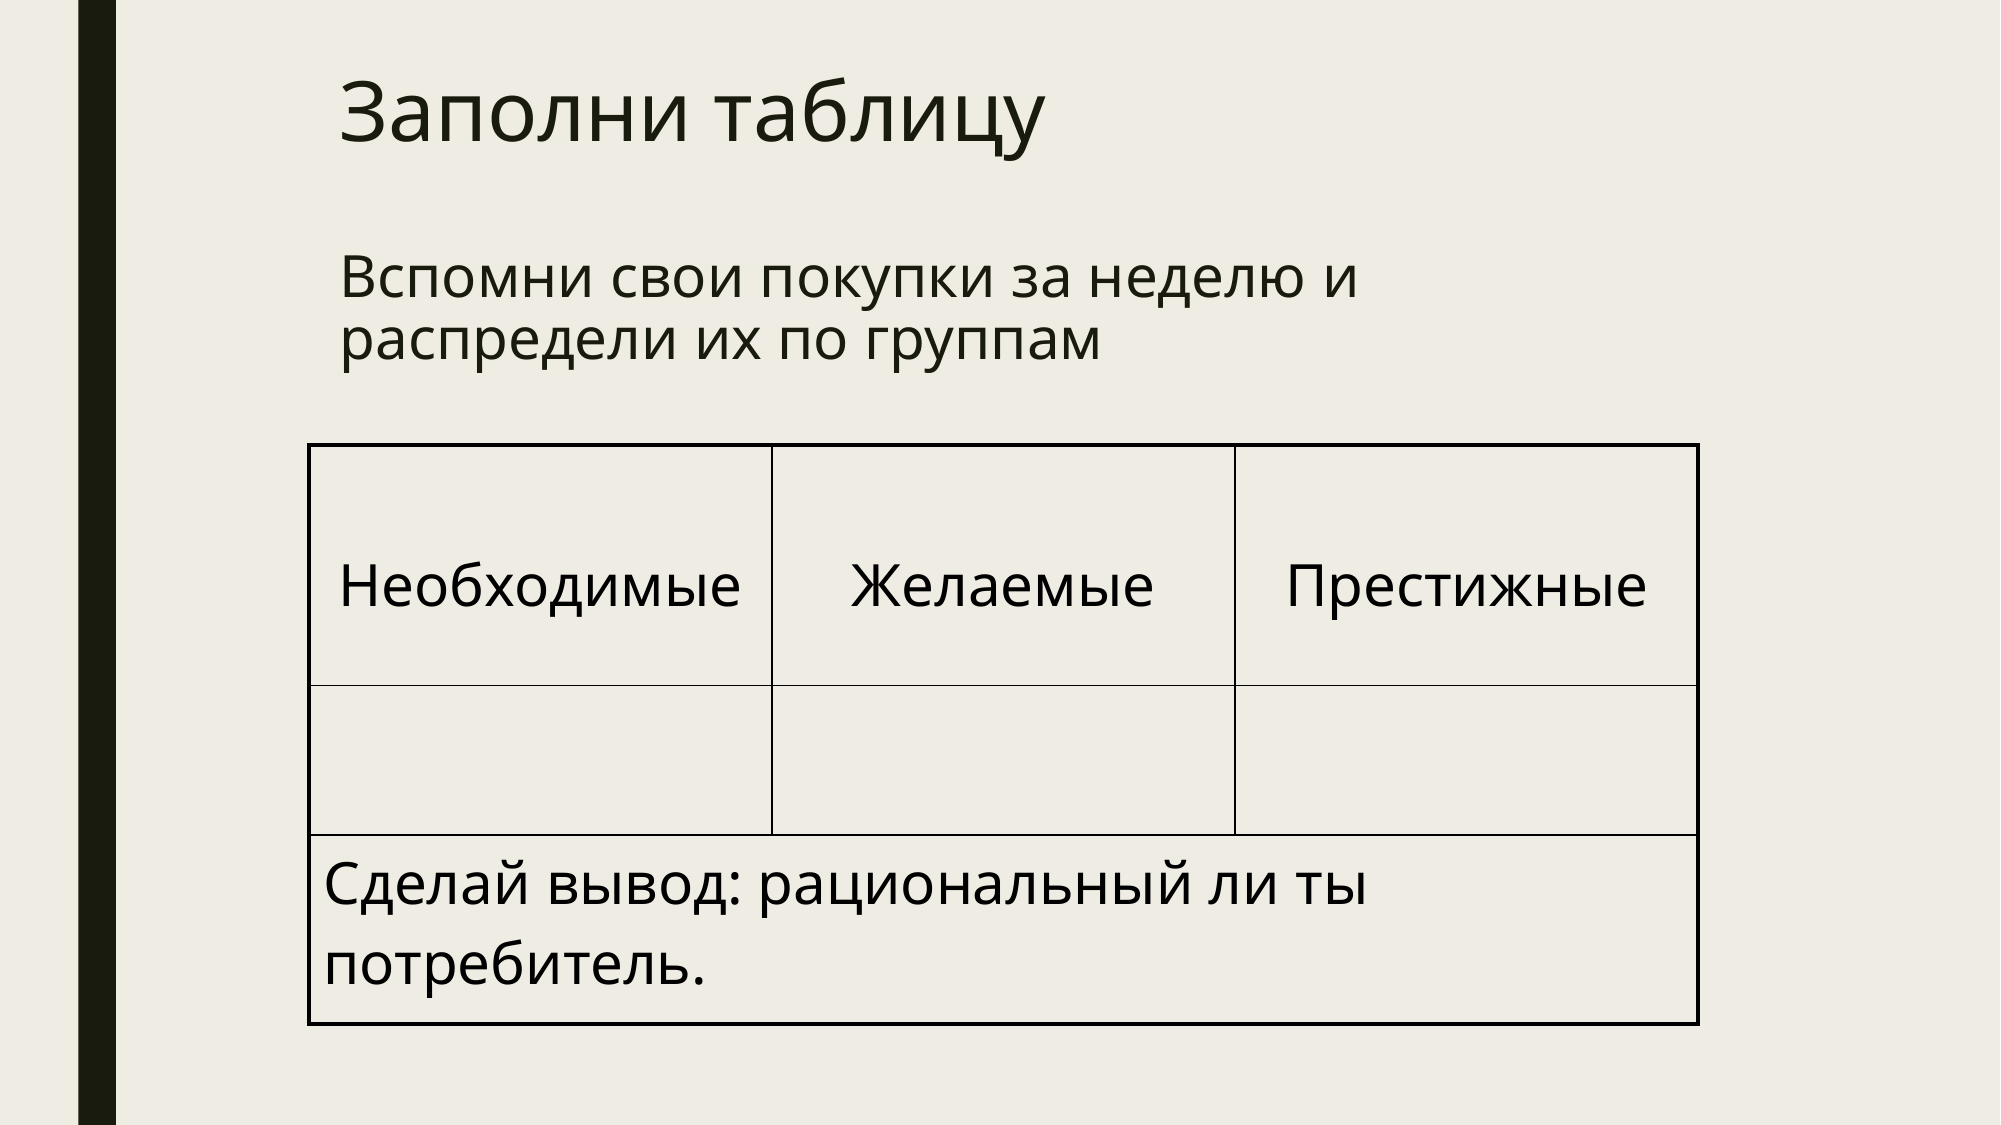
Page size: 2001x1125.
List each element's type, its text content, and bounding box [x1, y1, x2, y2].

table_cell [773, 686, 1234, 834]
table_header Желаемые [773, 447, 1234, 685]
title Заполни таблицу Вспомни свои покупки за неделю и распредели их по группам [324, 62, 1675, 398]
table_header Престижные [1236, 447, 1696, 685]
table_cell [1236, 686, 1696, 834]
table_cell Сделай вывод: рациональный ли ты потребитель. [311, 836, 1696, 1022]
table_cell [311, 686, 771, 834]
table_header Необходимые [311, 447, 771, 685]
